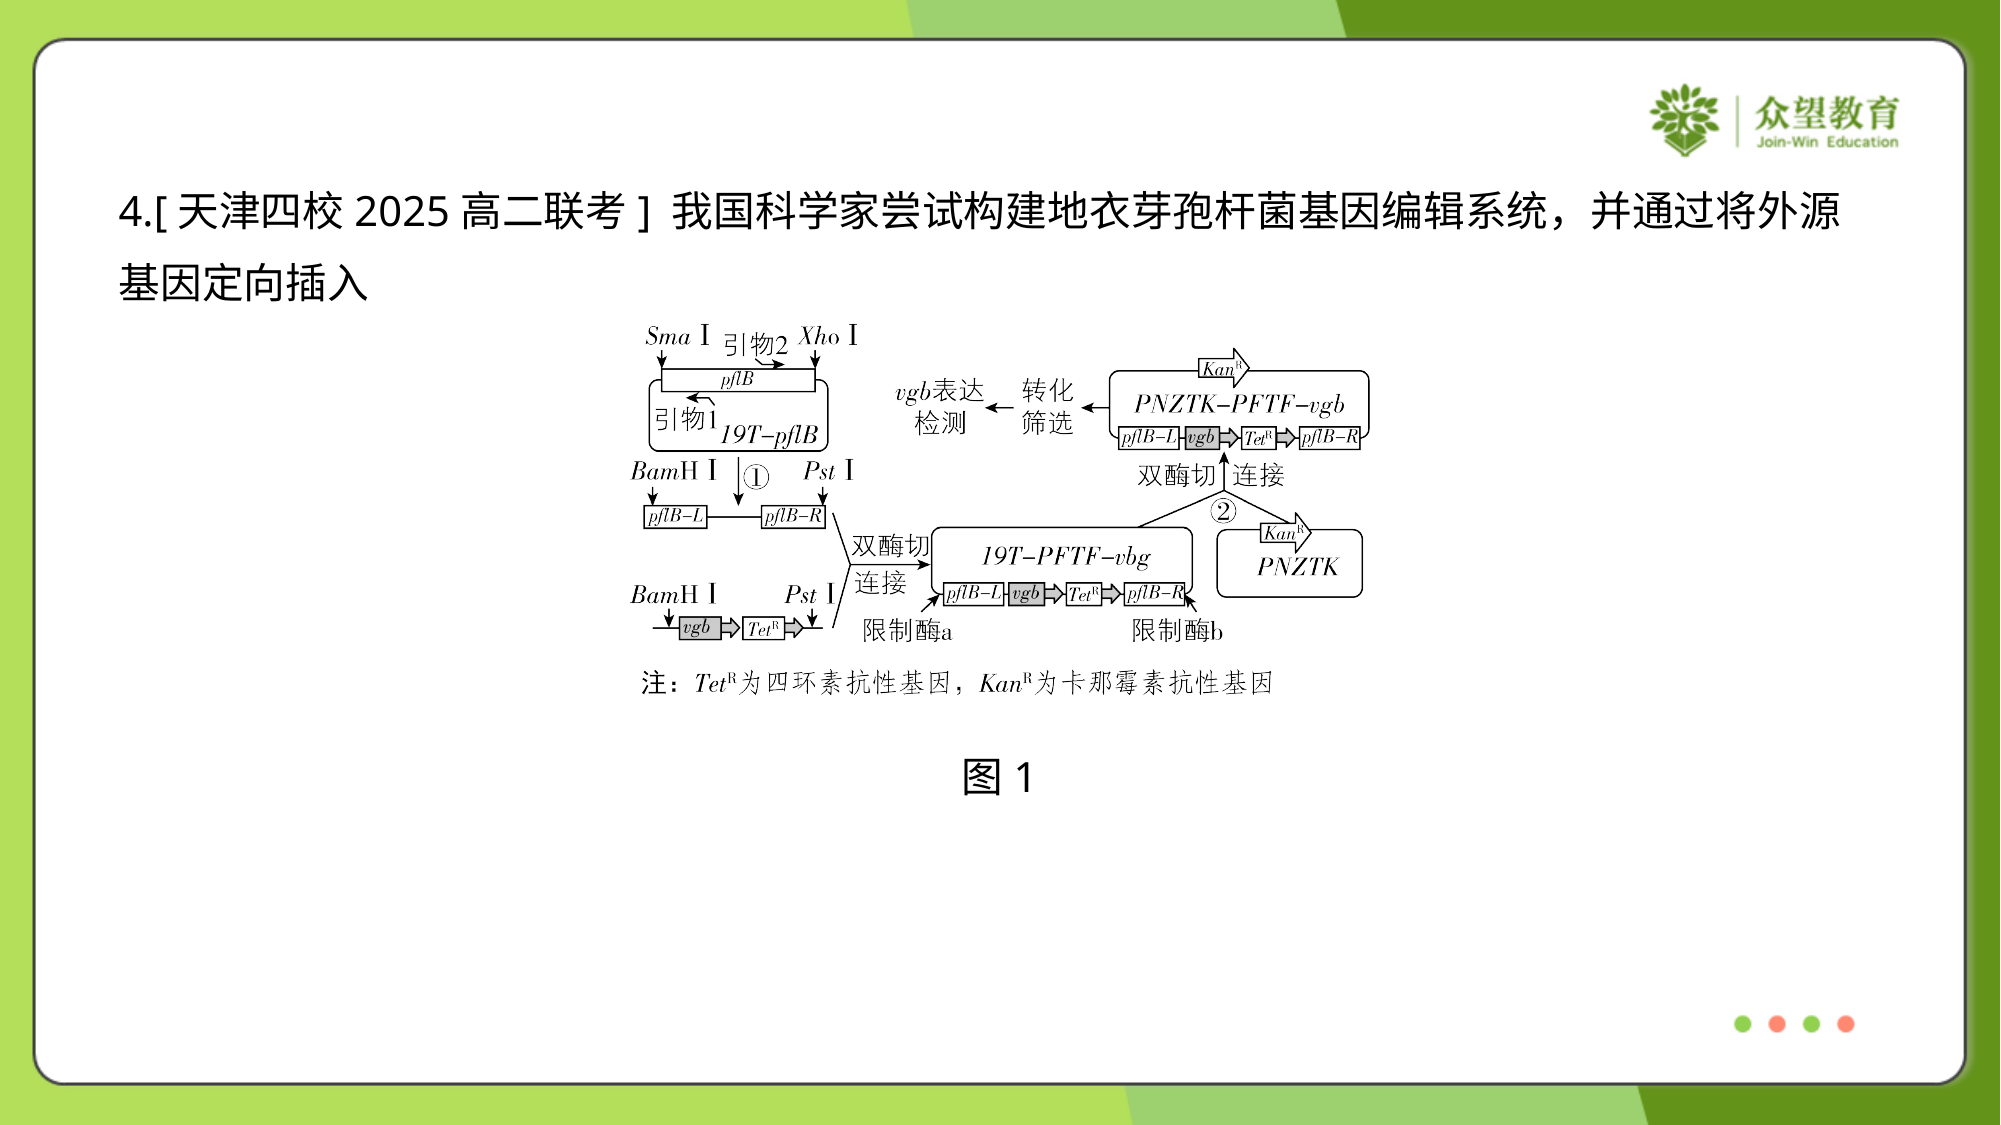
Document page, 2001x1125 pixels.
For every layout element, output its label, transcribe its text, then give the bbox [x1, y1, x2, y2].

text_box 图1 [962, 727, 1038, 862]
picture [0, 0, 2000, 1125]
